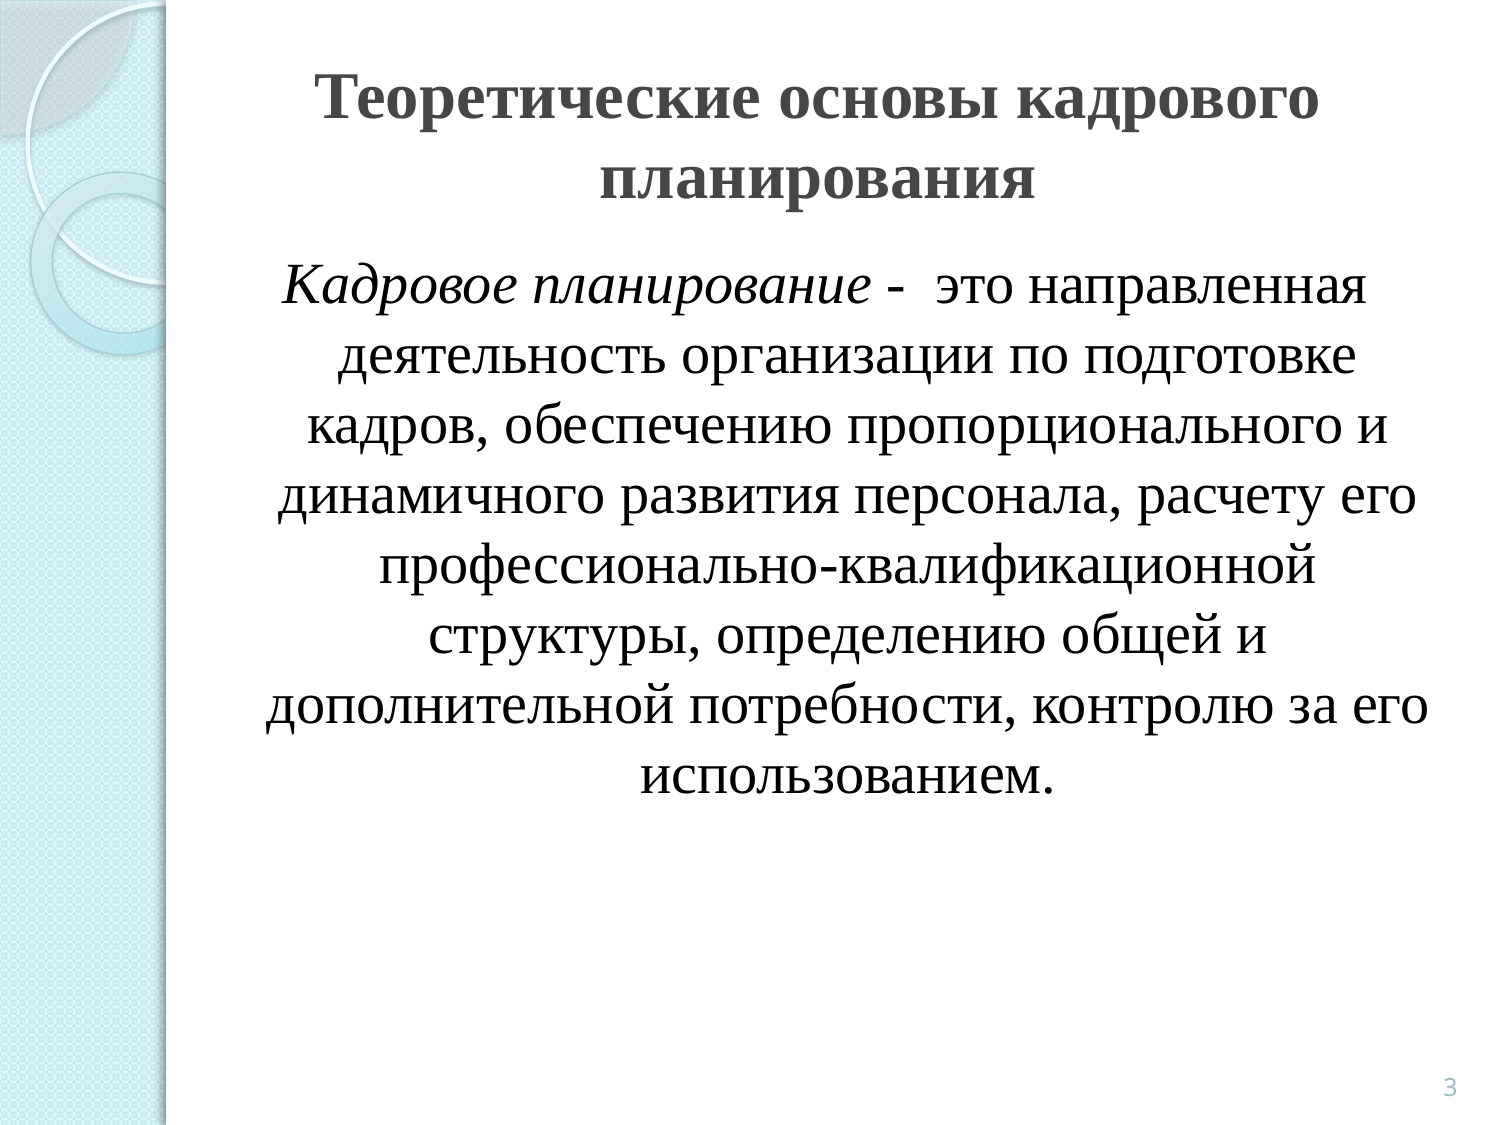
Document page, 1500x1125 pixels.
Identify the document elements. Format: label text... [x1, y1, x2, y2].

slide_number 3 [1413, 1034, 1488, 1113]
title Теоретические основы кадрового планирования [171, 30, 1466, 233]
list Кадровое планирование - это направленная деятельность организации по подготовке кадров, обеспечению пропорционального и динамичного развития персонала, расчету его профессионально-квалификационной структуры, определению общей и дополнительной потребности, контролю за его использованием. [171, 237, 1466, 858]
